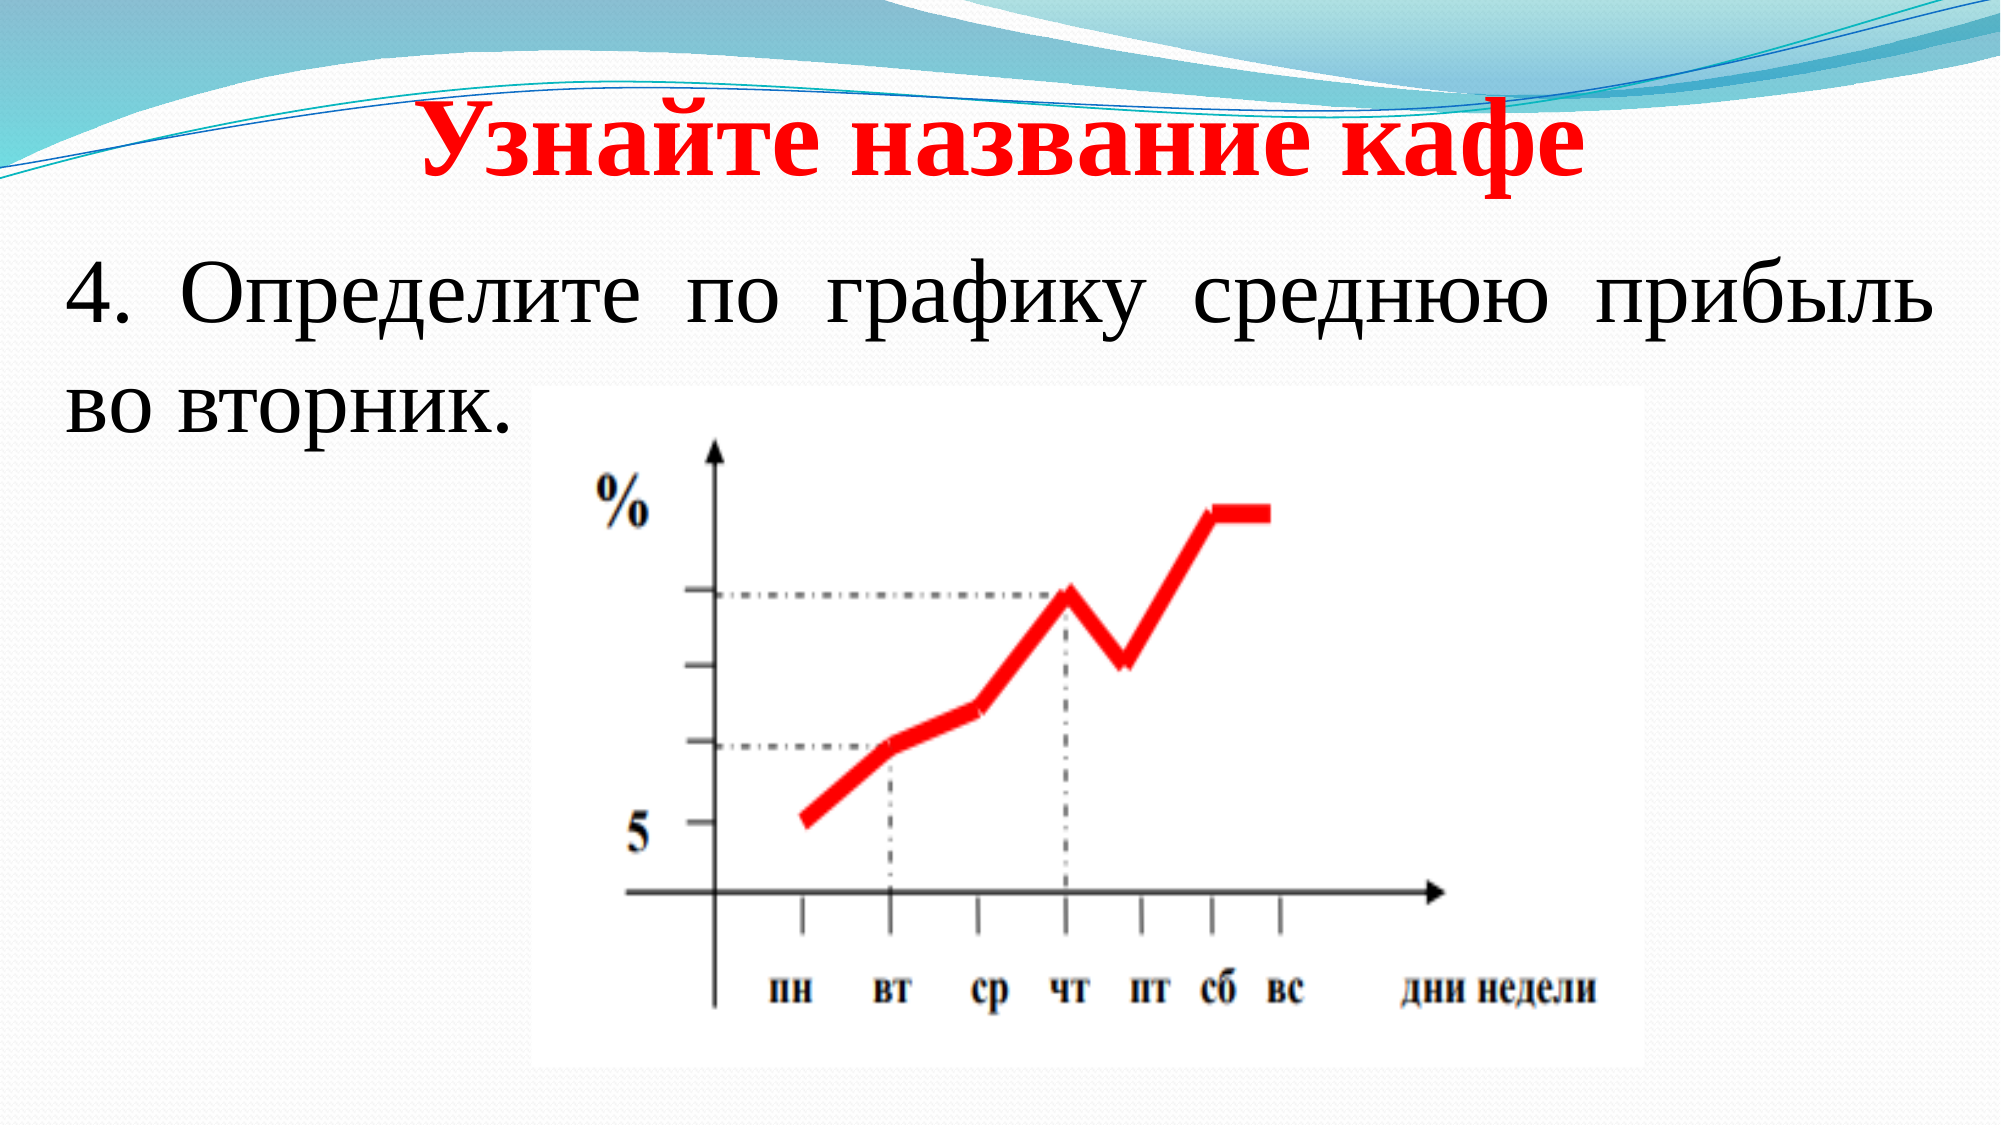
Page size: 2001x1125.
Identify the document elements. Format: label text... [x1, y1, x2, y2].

text_box 4. Определите по графику среднюю прибыль во вторник. [50, 223, 1954, 459]
picture [530, 386, 1645, 1067]
title Узнайте название кафе [137, 59, 1863, 199]
